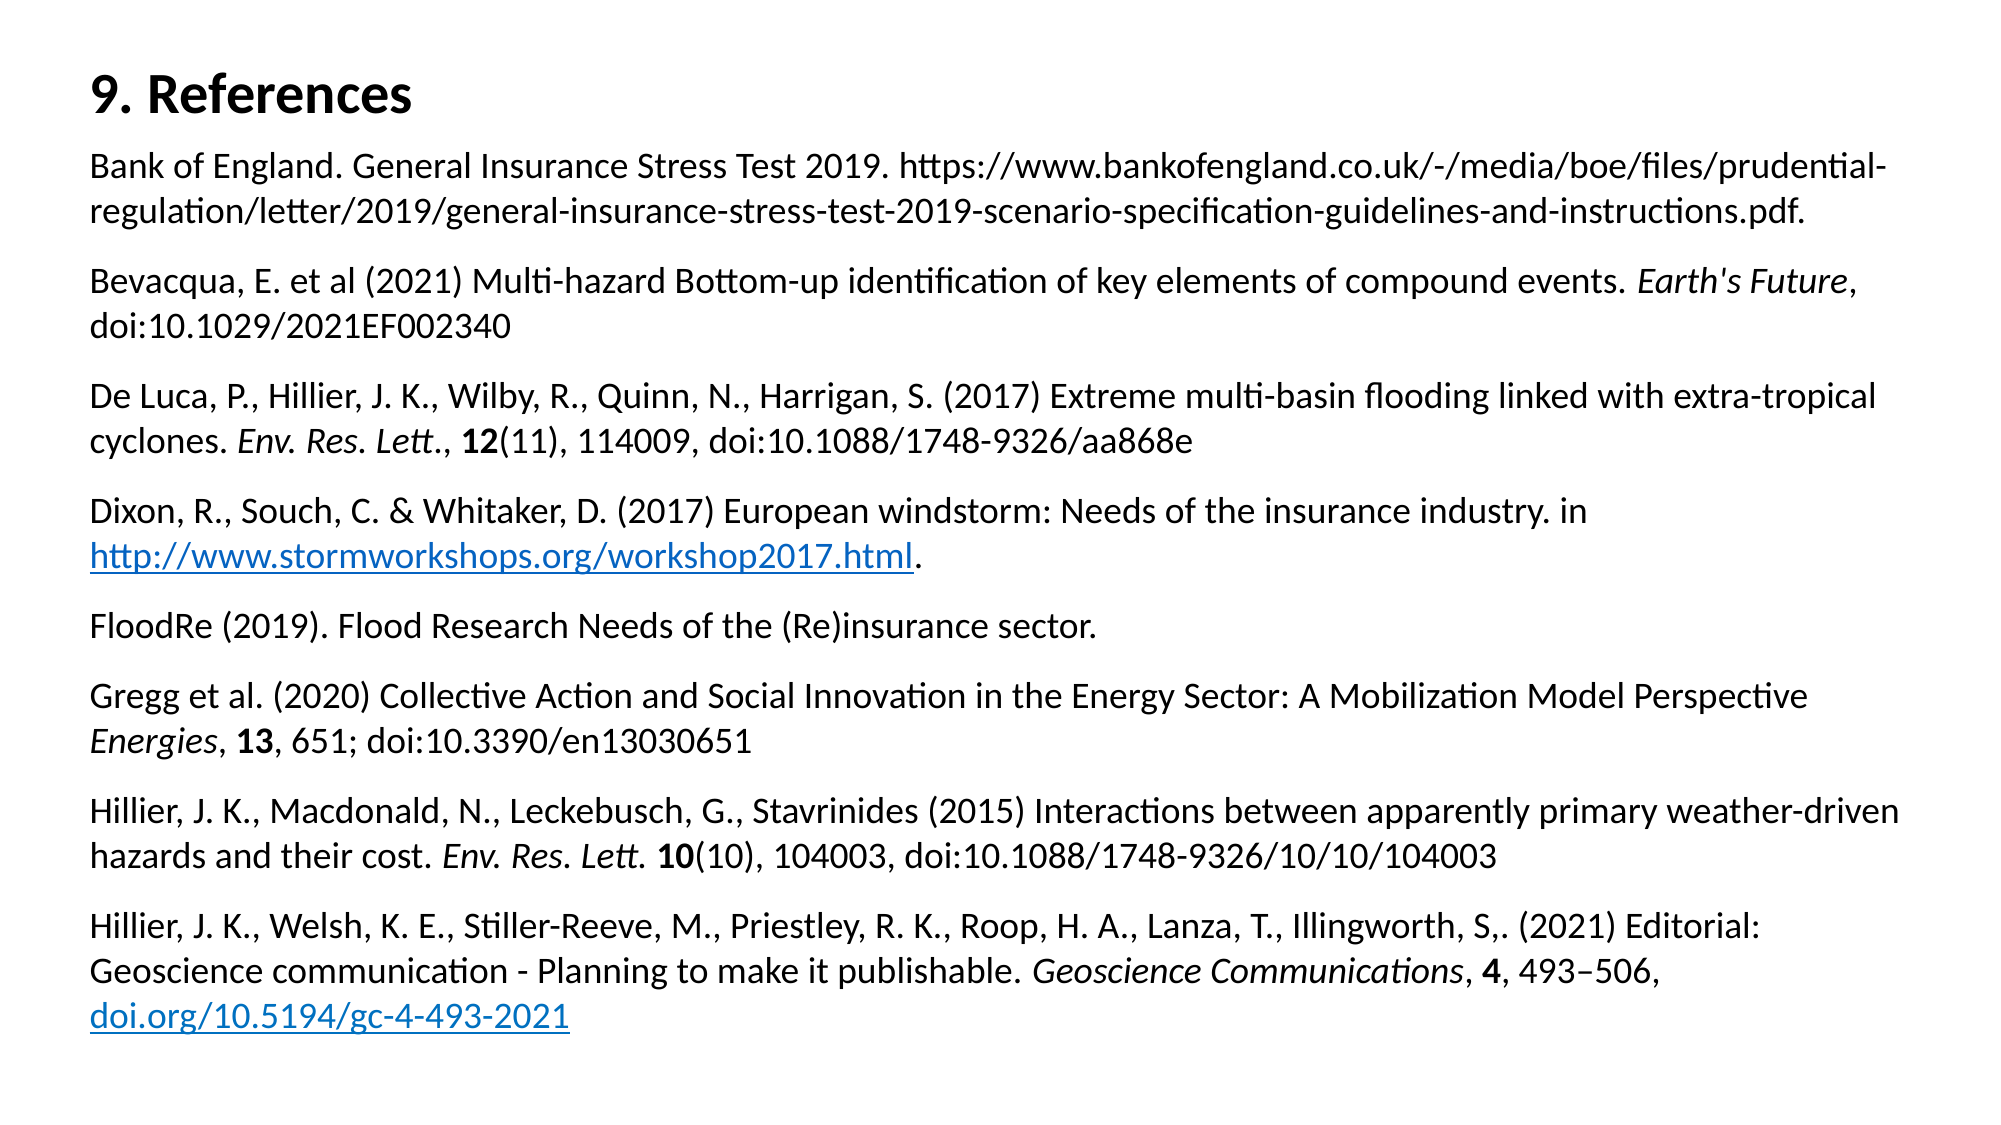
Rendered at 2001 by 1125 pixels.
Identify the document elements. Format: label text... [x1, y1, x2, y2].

text_box Bank of England. General Insurance Stress Test 2019. https://www.bankofengland.co.uk/-/media/boe/files/prudential-regulation/letter/2019/general-insurance-stress-test-2019-scenario-specification-guidelines-and-instructions.pdf. Bevacqua, E. et al (2021) Multi-hazard Bottom-up identification of key elements of compound events. Earth's Future, doi:10.1029/2021EF002340 De Luca, P., Hillier, J. K., Wilby, R., Quinn, N., Harrigan, S. (2017) Extreme multi-basin flooding linked with extra-tropical cyclones. Env. Res. Lett., 12(11), 114009, doi:10.1088/1748-9326/aa868e Dixon, R., Souch, C. & Whitaker, D. (2017) European windstorm: Needs of the insurance industry. in http://www.stormworkshops.org/workshop2017.html. FloodRe (2019). Flood Research Needs of the (Re)insurance sector. Gregg et al. (2020) Collective Action and Social Innovation in the Energy Sector: A Mobilization Model Perspective Energies, 13, 651; doi:10.3390/en13030651 Hillier, J. K., Macdonald, N., Leckebusch, G., Stavrinides (2015) Interactions between apparently primary weather-driven hazards and their cost. Env. Res. Lett. 10(10), 104003, doi:10.1088/1748-9326/10/10/104003 Hillier, J. K., Welsh, K. E., Stiller-Reeve, M., Priestley, R. K., Roop, H. A., Lanza, T., Illingworth, S,. (2021) Editorial: Geoscience communication - Planning to make it publishable. Geoscience Communications, 4, 493–506, doi.org/10.5194/gc-4-493-2021 [74, 134, 1925, 1114]
text_box 9. References [74, 48, 1055, 133]
